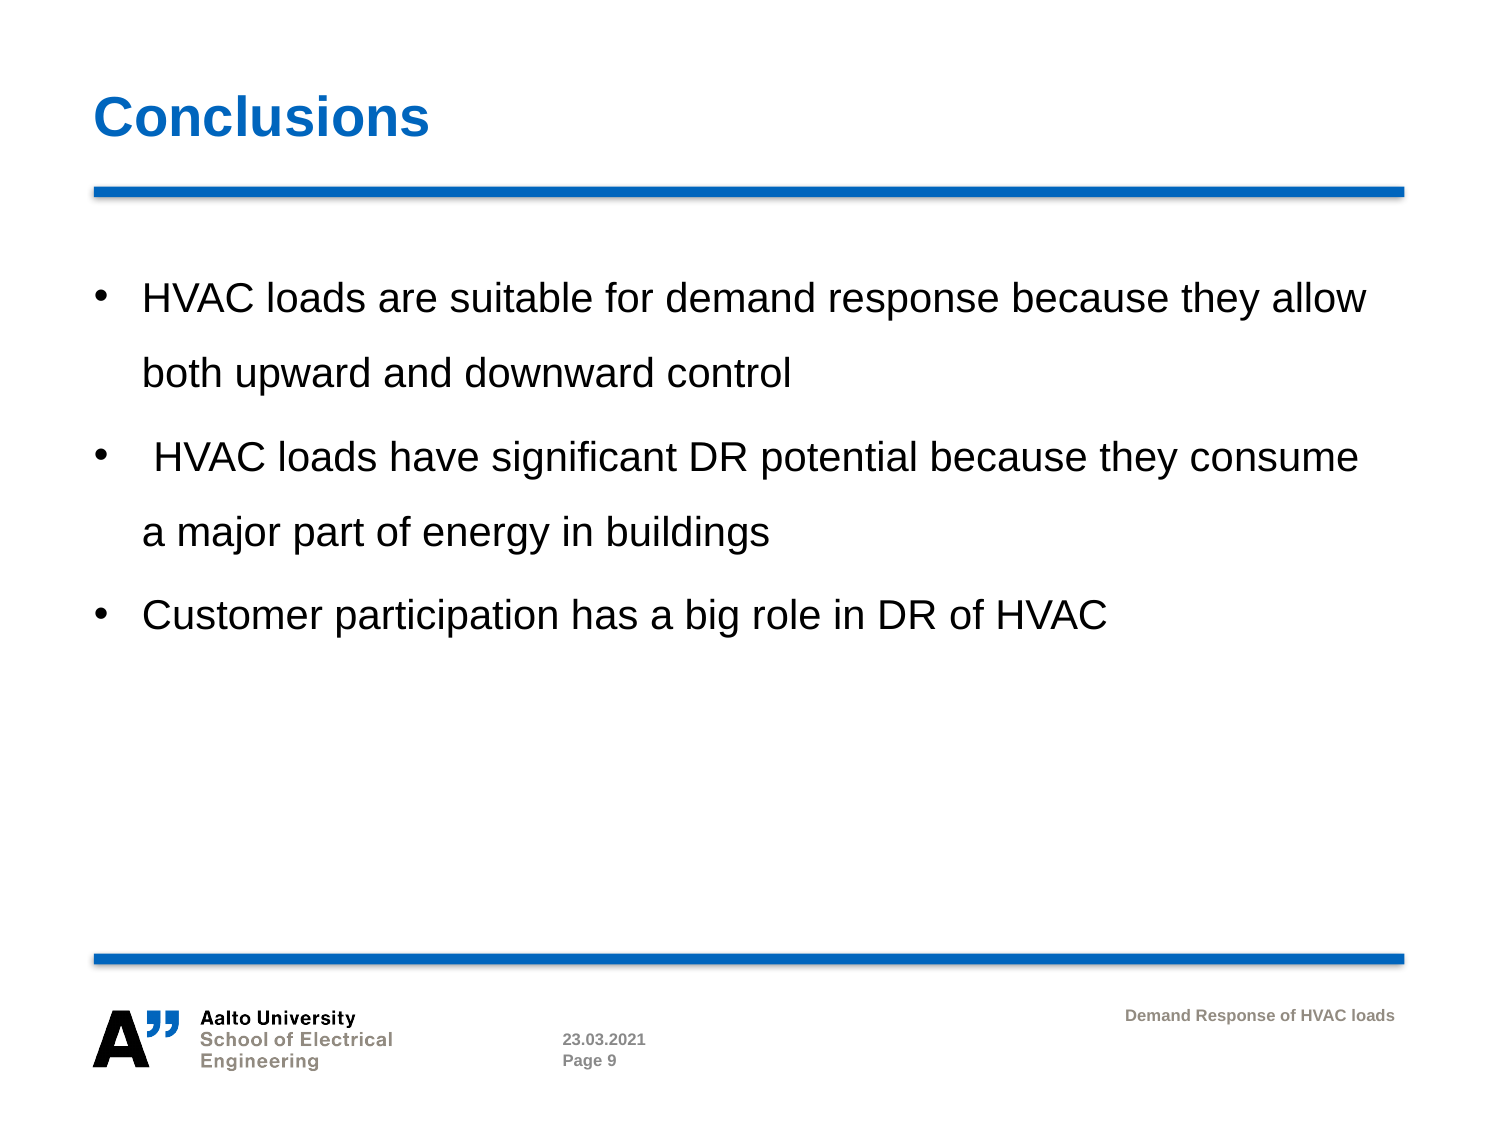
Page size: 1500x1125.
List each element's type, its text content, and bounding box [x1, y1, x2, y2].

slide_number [562, 1029, 816, 1050]
picture [35, 953, 449, 1125]
slide_number Page 9 [562, 1050, 816, 1071]
list Demand Response of HVAC loads [1125, 1008, 1405, 1071]
title Conclusions [93, 80, 1369, 228]
list HVAC loads are suitable for demand response because they allow both upward and downward control HVAC loads have significant DR potential because they consume a major part of energy in buildings Customer participation has a big role in DR of HVAC [93, 245, 1429, 925]
